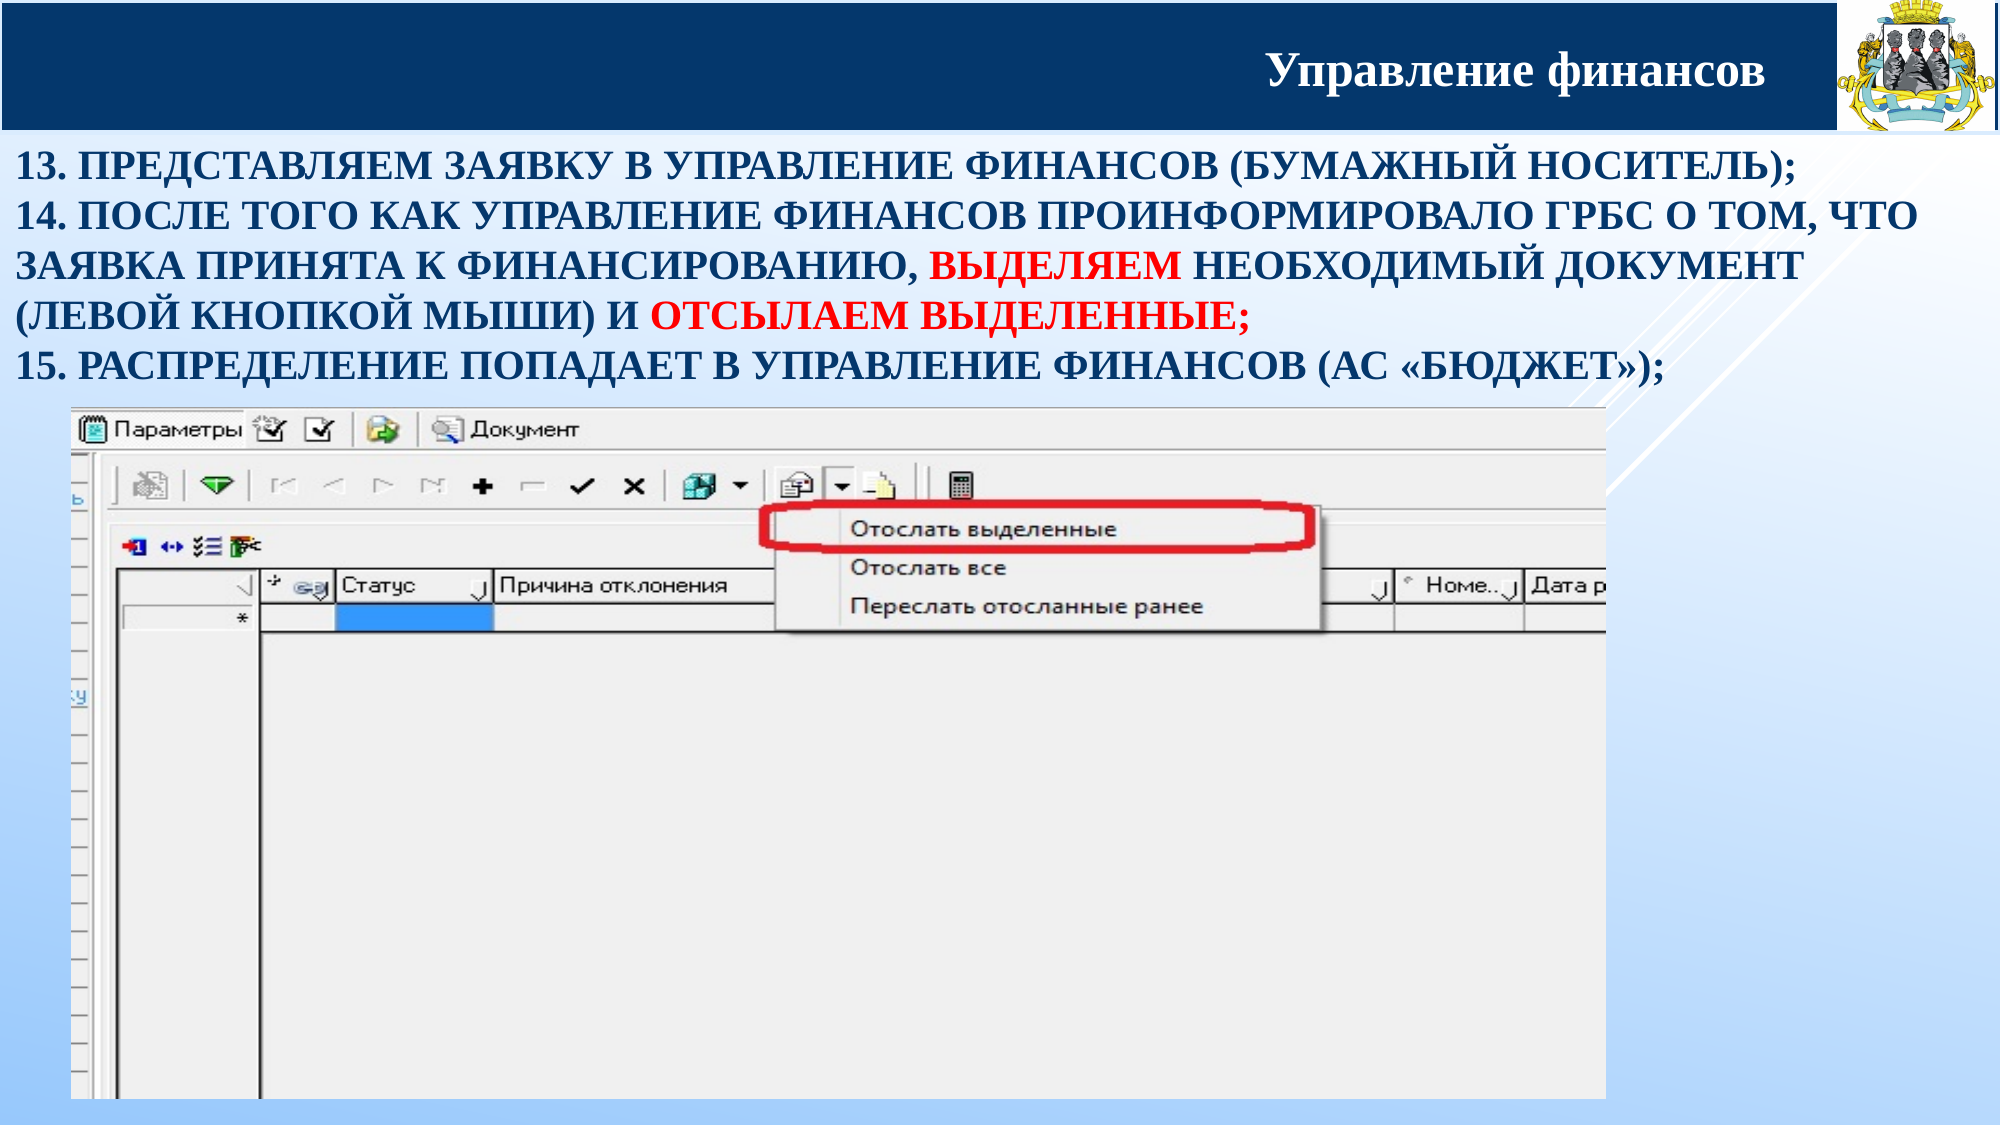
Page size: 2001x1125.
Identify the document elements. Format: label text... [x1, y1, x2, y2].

picture [70, 407, 1606, 1099]
text_box Управление финансов [0, 0, 2000, 134]
title 13. Представляем заявку в управление финансов (бумажный носитель); 14. после того как управление финансов проинформировало грбс о том, что заявка принята к финансированию, выделяем необходимый документ (левой кнопкой мыши) и отсылаем выделенные; 15. распределение попадает в управление финансов (ас «бюджет»); [0, 134, 1954, 199]
picture [1837, 0, 1995, 131]
